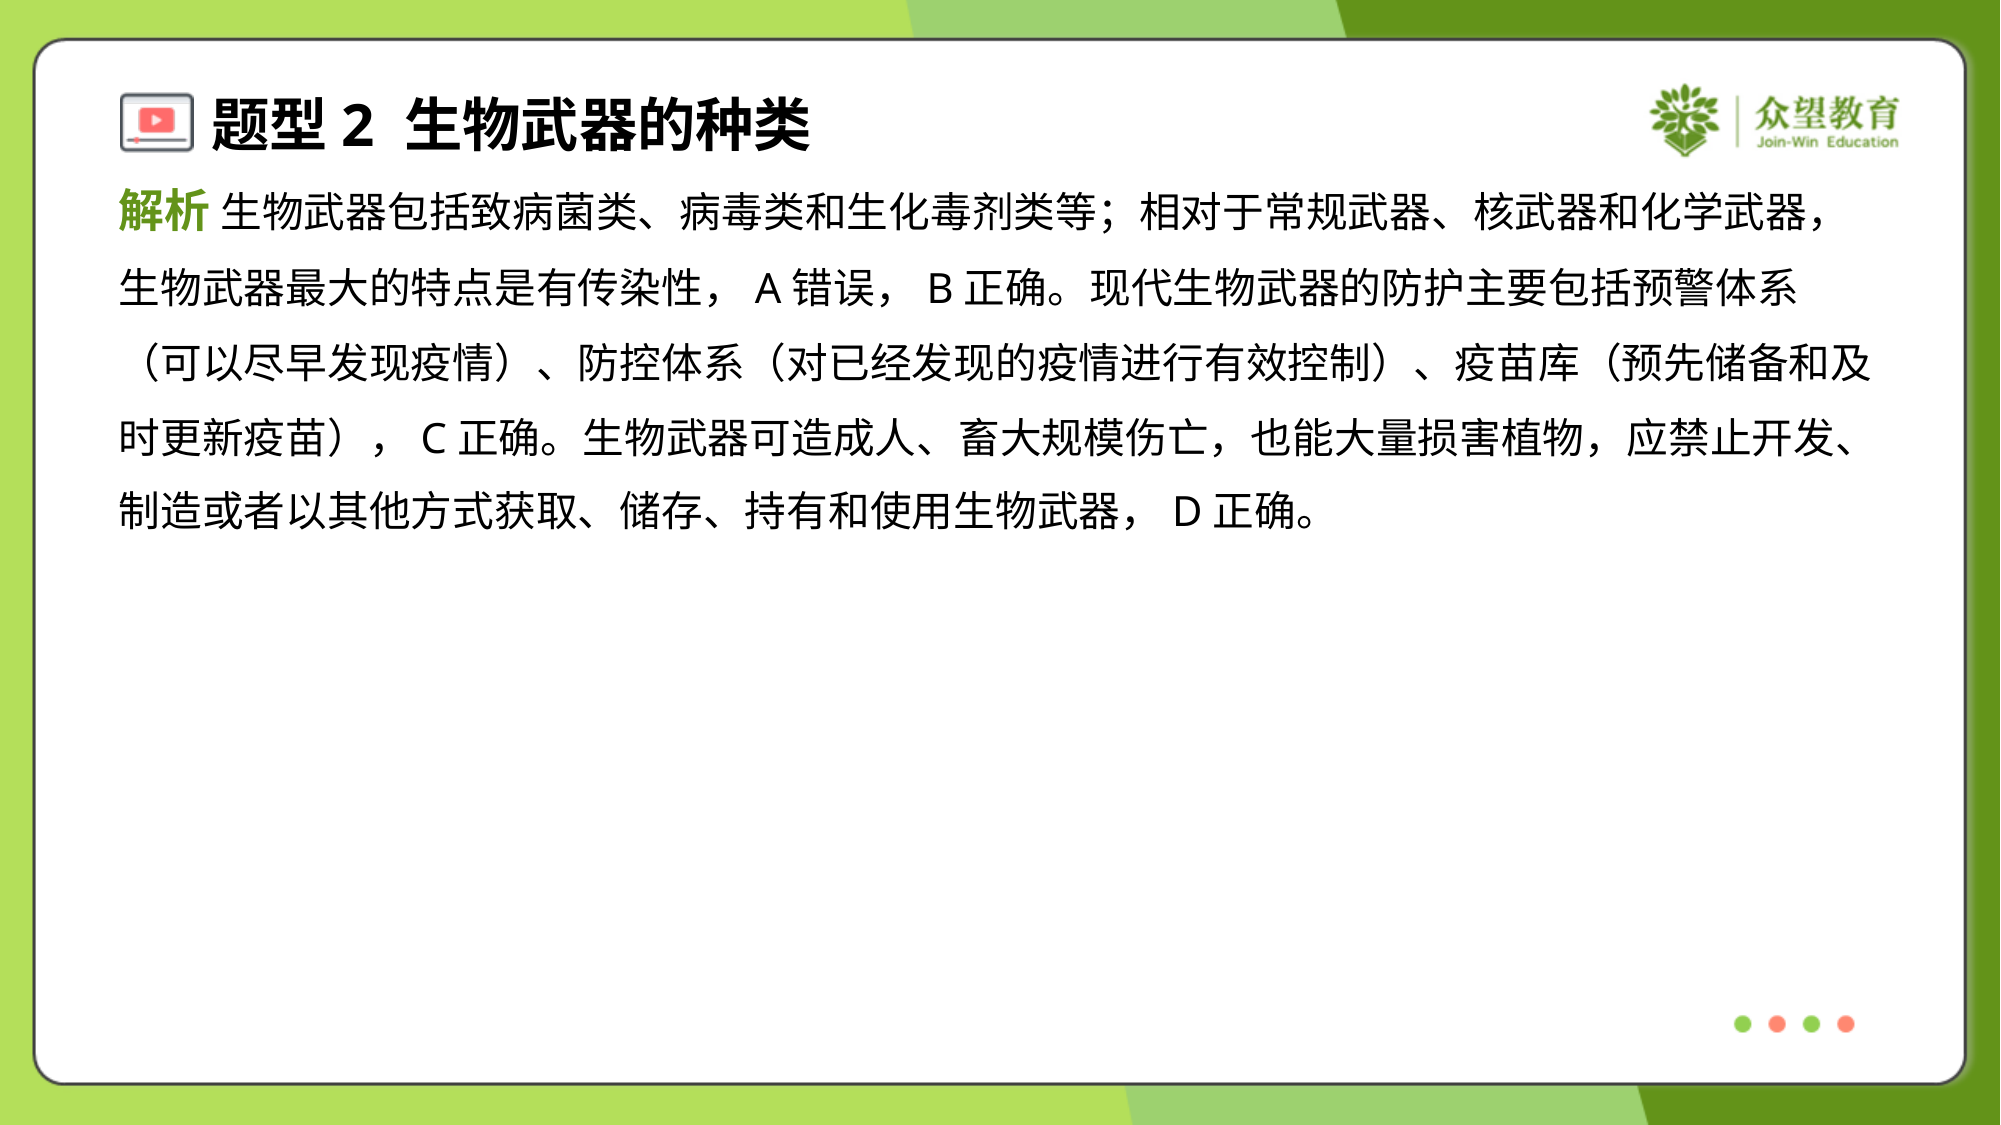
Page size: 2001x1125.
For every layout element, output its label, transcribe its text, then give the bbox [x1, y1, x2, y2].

text_box 解析 生物武器包括致病菌类、病毒类和生化毒剂类等；相对于常规武器、核武器和化学武器， 生物武器最大的特点是有传染性，A错误，B正确。现代生物武器的防护主要包括预警体系 （可以尽早发现疫情）、防控体系（对已经发现的疫情进行有效控制）、疫苗库（预先储备和及 时更新疫苗），C正确。生物武器可造成人、畜大规模伤亡，也能大量损害植物，应禁止开发、 制造或者以其他方式获取、储存、持有和使用生物武器，D正确。 [118, 159, 1883, 527]
picture [0, 0, 2000, 1125]
